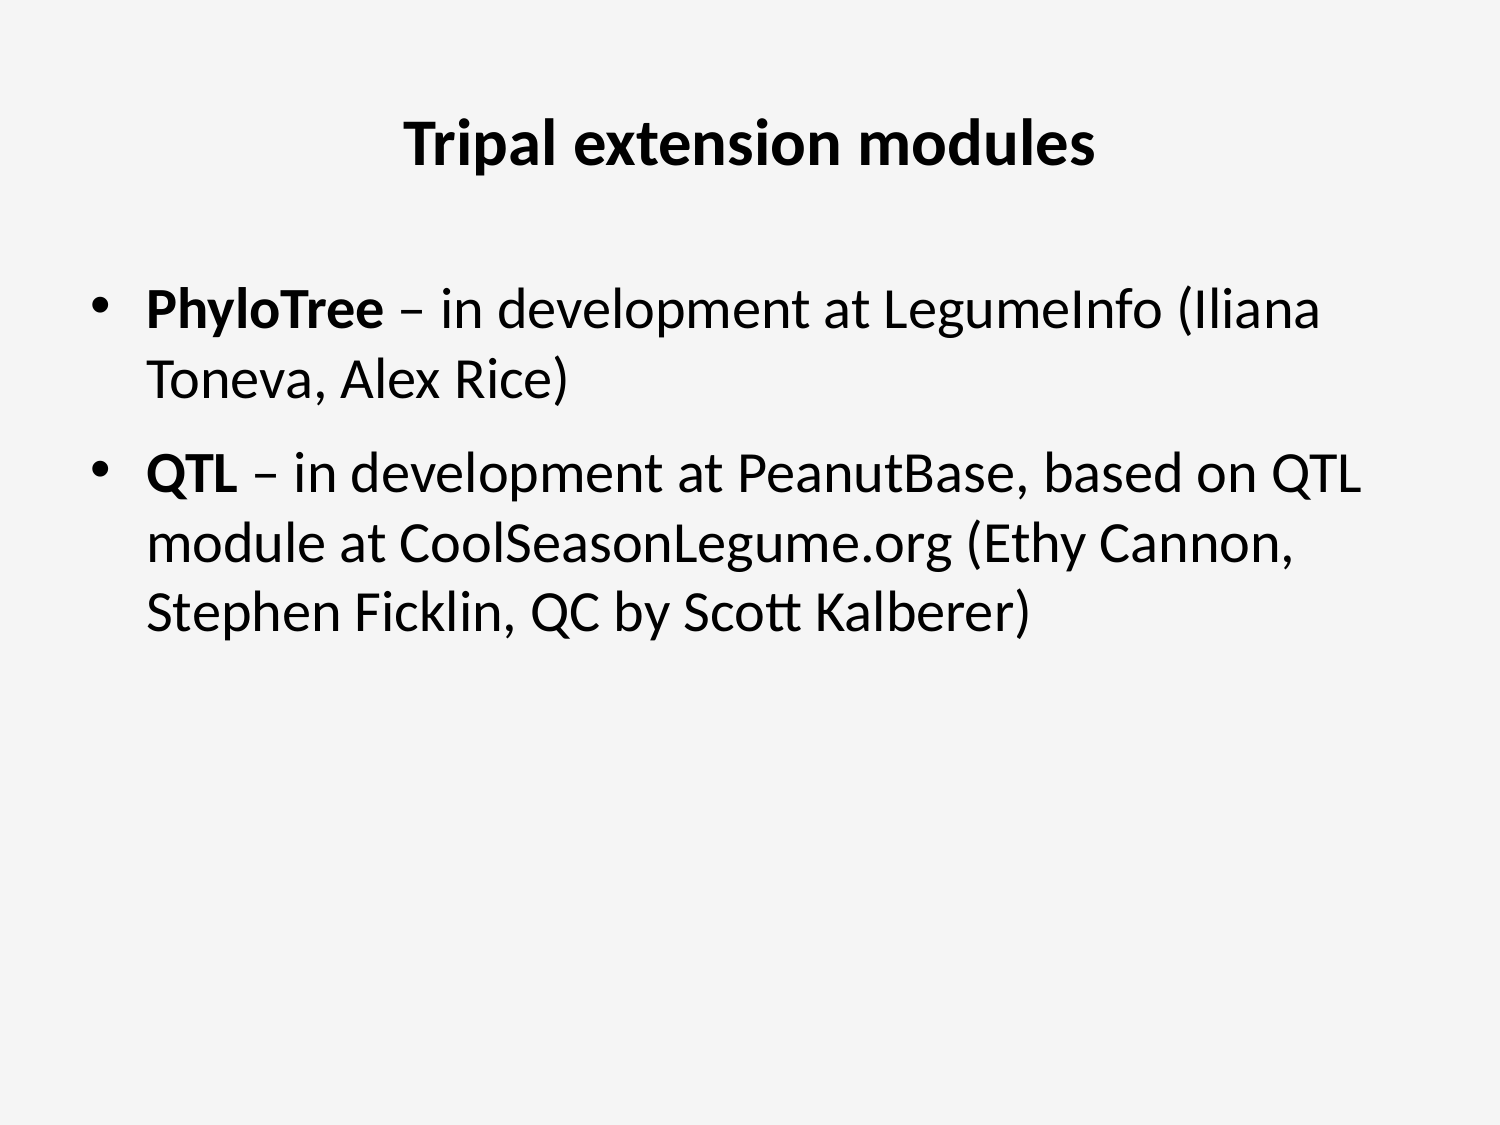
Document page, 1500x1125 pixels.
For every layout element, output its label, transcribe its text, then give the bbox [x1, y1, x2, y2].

list PhyloTree – in development at LegumeInfo (Iliana Toneva, Alex Rice) QTL – in development at PeanutBase, based on QTL module at CoolSeasonLegume.org (Ethy Cannon, Stephen Ficklin, QC by Scott Kalberer) [75, 262, 1425, 1005]
title Tripal extension modules [75, 45, 1425, 233]
